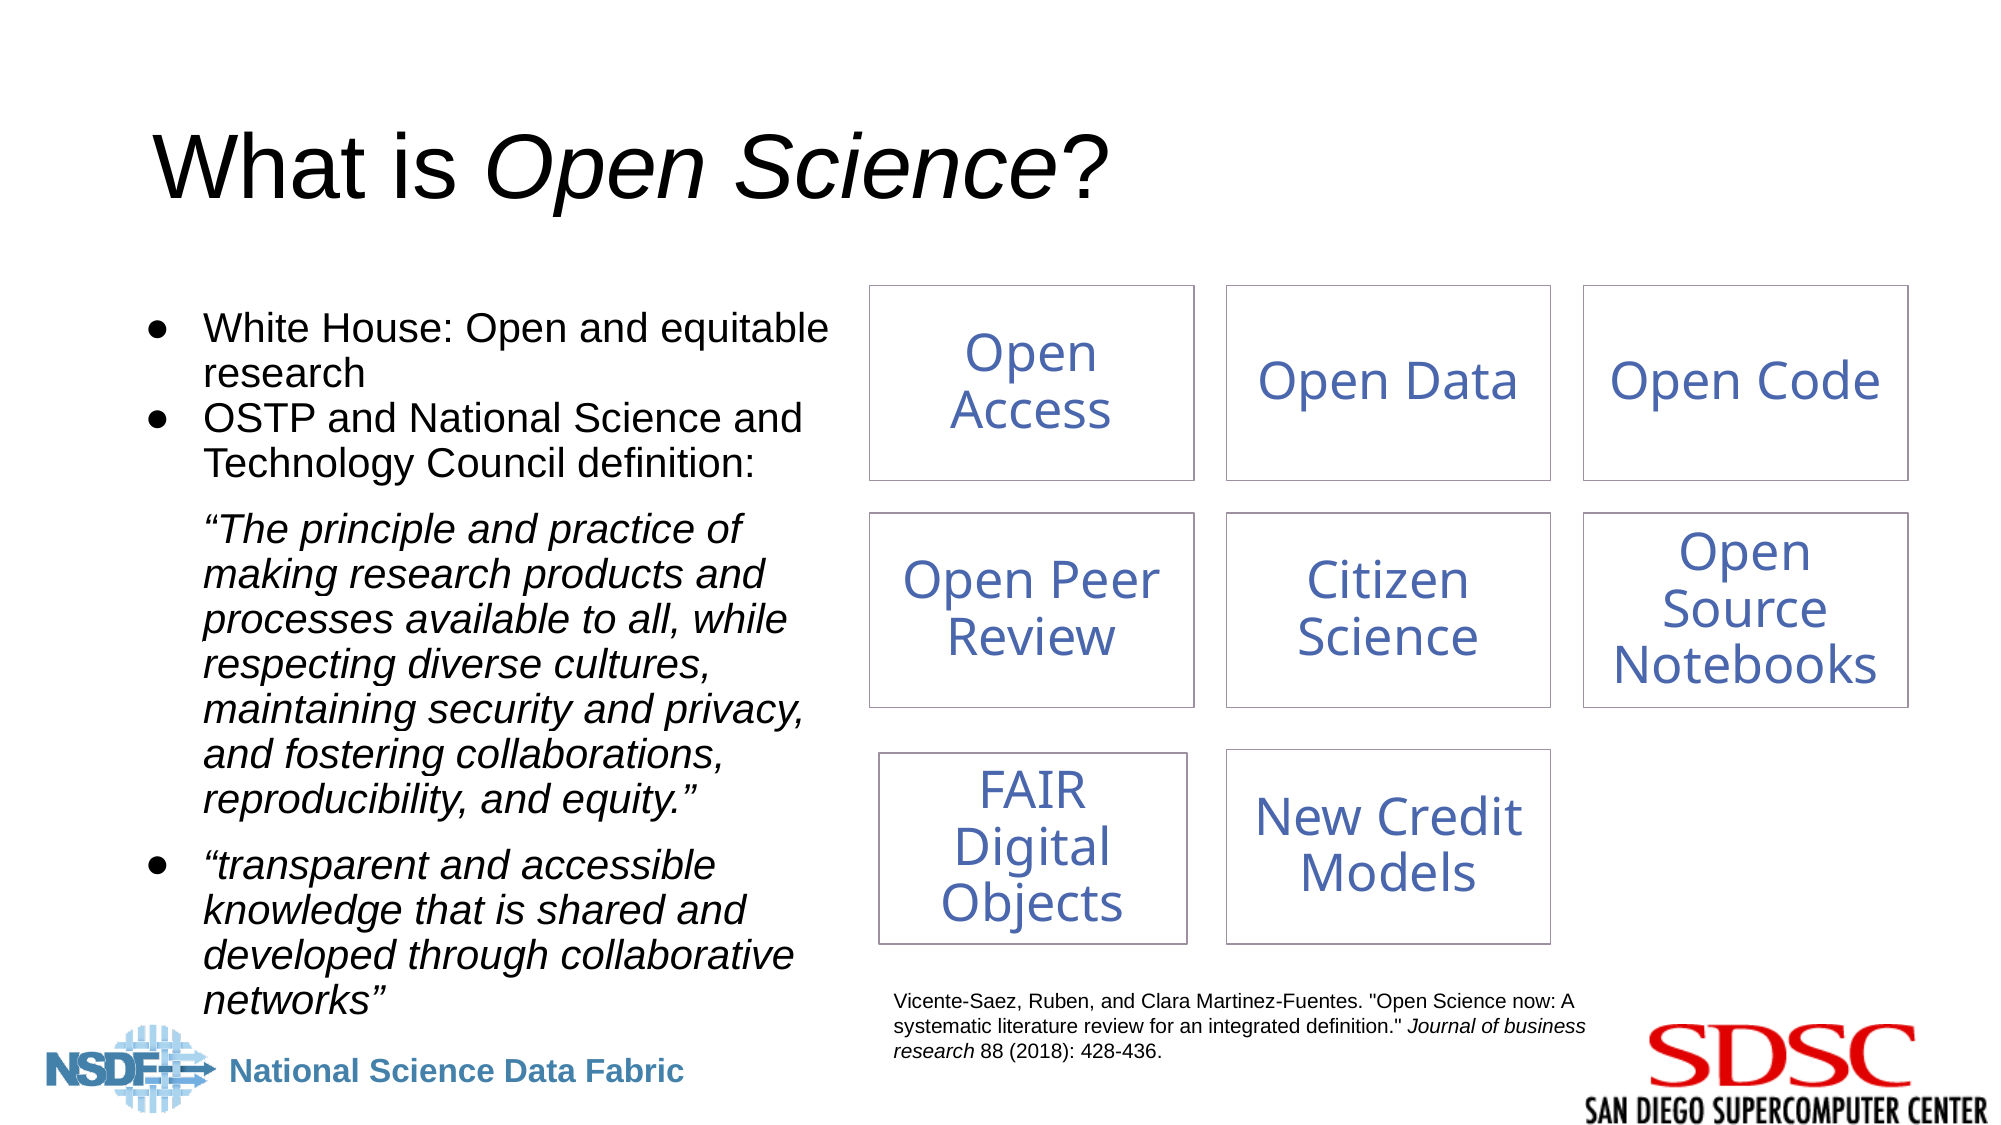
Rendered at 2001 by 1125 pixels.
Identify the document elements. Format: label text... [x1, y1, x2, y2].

picture [1585, 1024, 1988, 1125]
picture [46, 1024, 217, 1114]
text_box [868, 285, 1908, 945]
title What is Open Science? [137, 59, 1863, 278]
text_box Vicente-Saez, Ruben, and Clara Martinez-Fuentes. "Open Science now: A systematic literature review for an integrated definition." Journal of business research 88 (2018): 428-436. [878, 972, 1624, 1078]
list White House: Open and equitable research OSTP and National Science and Technology Council definition: “The principle and practice of making research products and processes available to all, while respecting diverse cultures, maintaining security and privacy, and fostering collaborations, reproducibility, and equity.” “transparent and accessible knowledge that is shared and developed through collaborative networks” [113, 299, 858, 1014]
